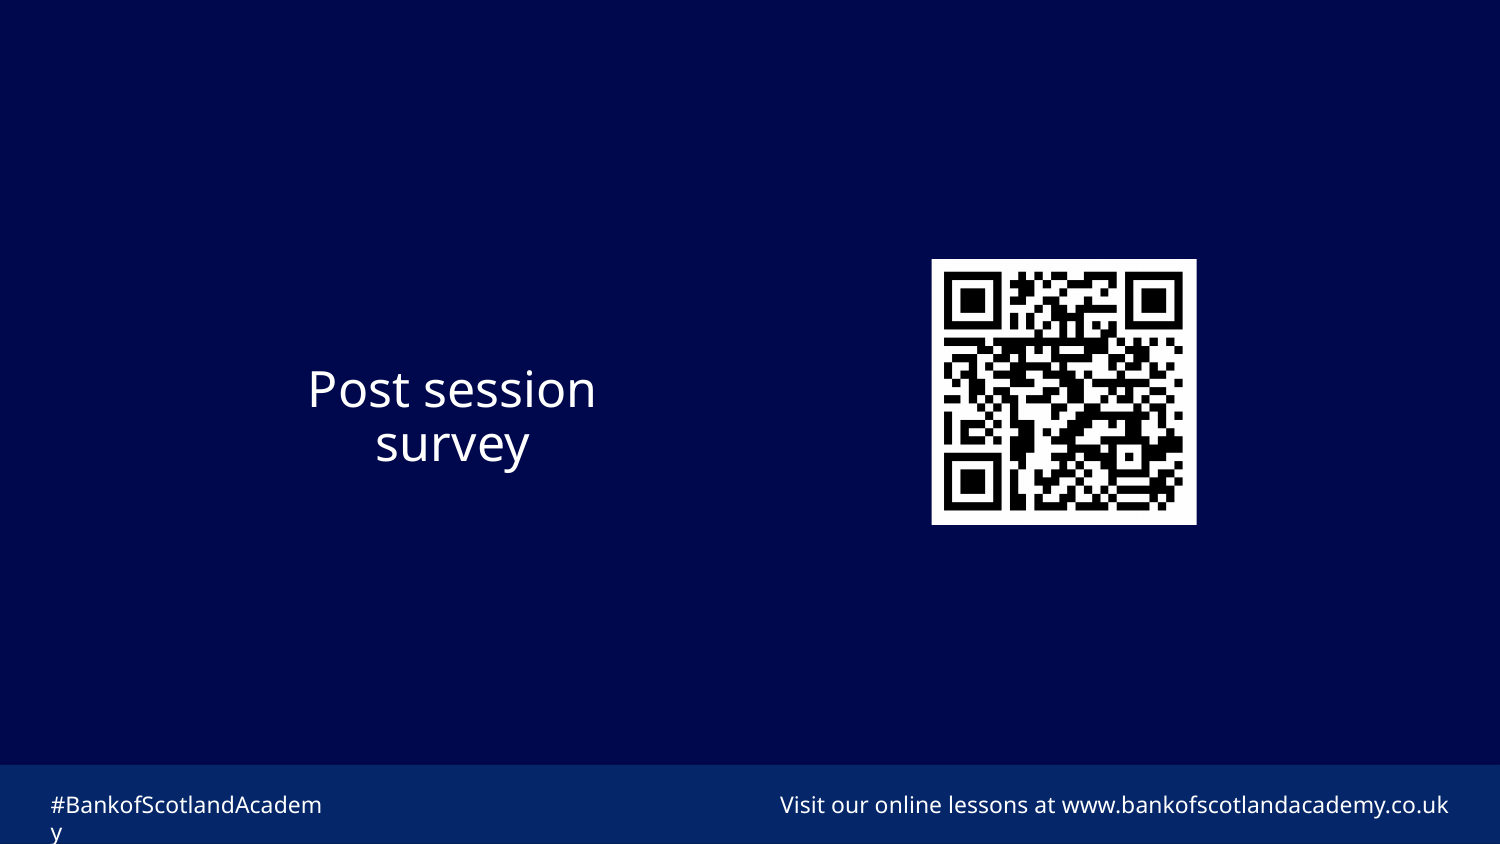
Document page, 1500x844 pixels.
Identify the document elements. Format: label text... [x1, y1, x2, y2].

picture [931, 259, 1197, 525]
title Post session survey [239, 357, 666, 427]
